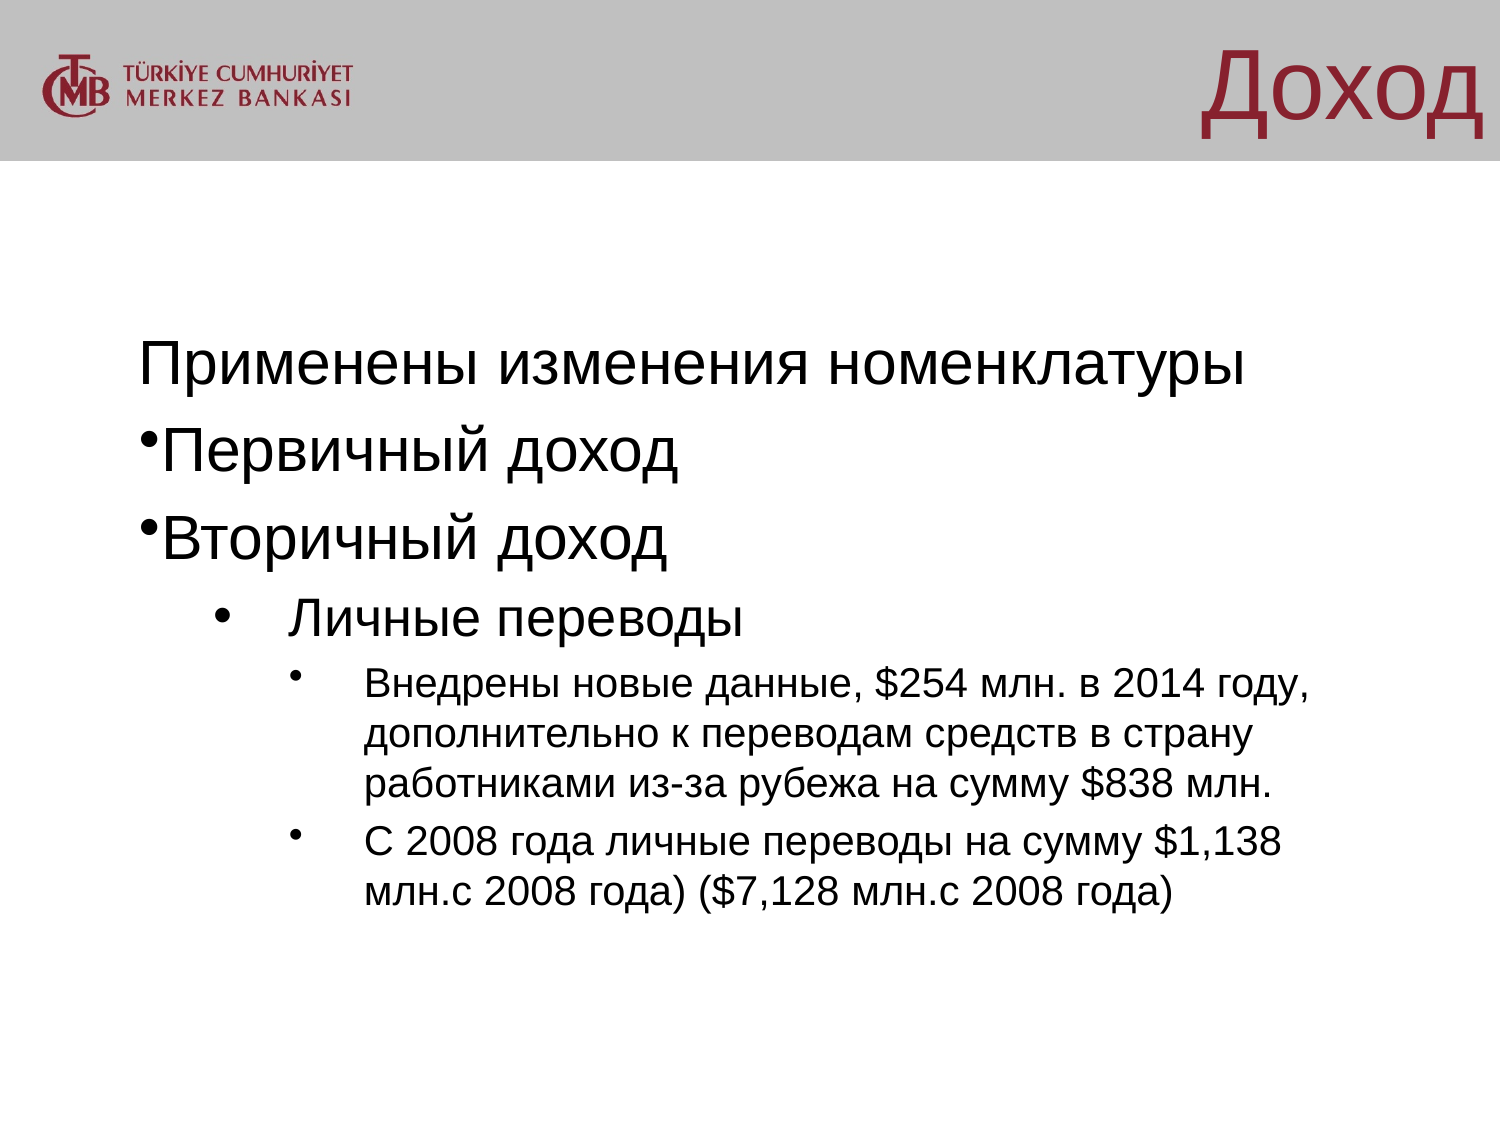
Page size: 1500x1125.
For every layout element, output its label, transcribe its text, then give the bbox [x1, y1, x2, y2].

subtitle Применены изменения номенклатуры Первичный доход Вторичный доход Личные переводы Внедрены новые данные, $254 млн. в 2014 году, дополнительно к переводам средств в страну работниками из-за рубежа на сумму $838 млн. С 2008 года личные переводы на сумму $1,138 млн.с 2008 года) ($7,128 млн.с 2008 года) [123, 314, 1353, 925]
title Доход [0, 0, 1500, 161]
picture [40, 54, 355, 120]
